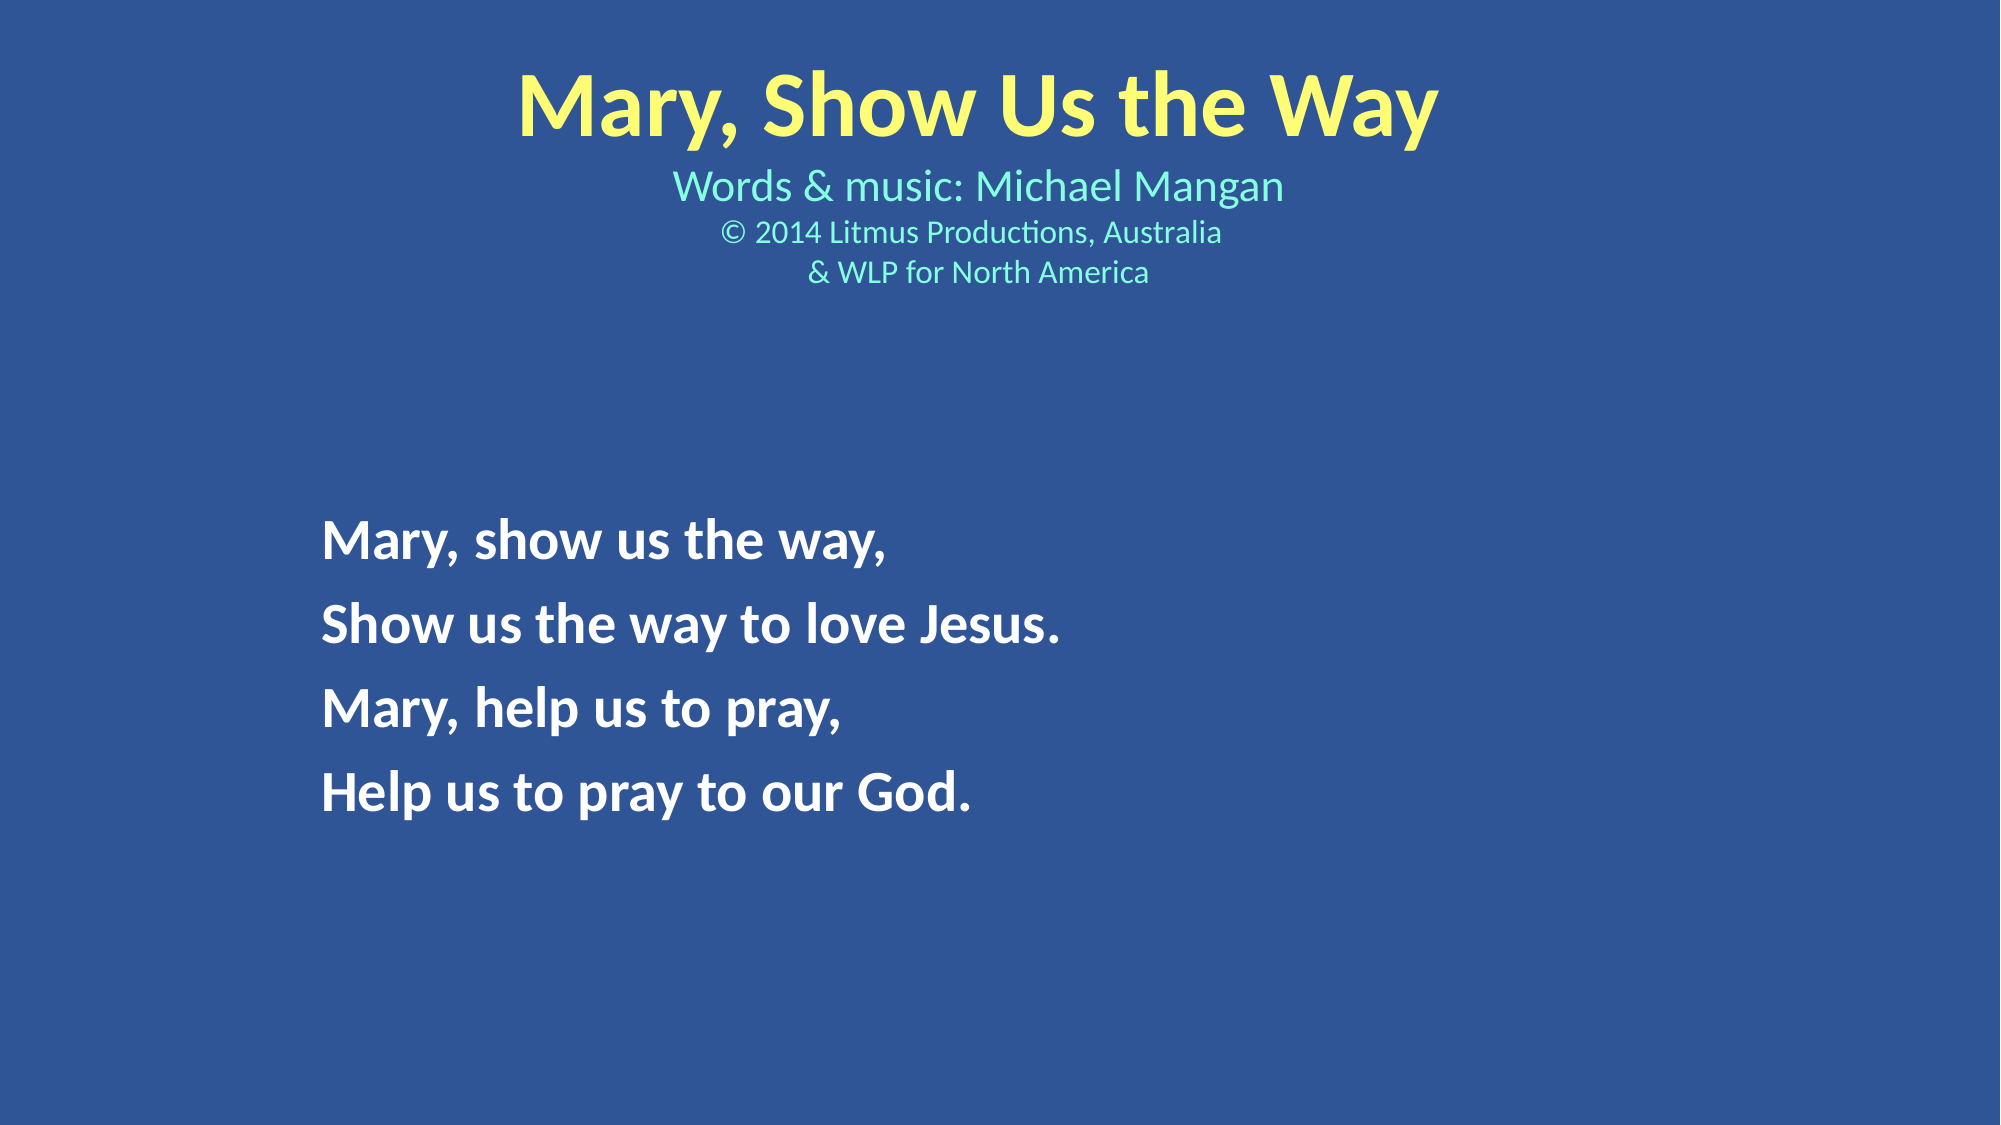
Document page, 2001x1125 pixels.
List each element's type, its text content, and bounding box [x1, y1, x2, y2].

list Mary, show us the way, Show us the way to love Jesus. Mary, help us to pray, Help us to pray to our God. [306, 501, 1694, 849]
text_box Mary, Show Us the Way Words & music: Michael Mangan © 2014 Litmus Productions, Australia & WLP for North America [291, 7, 1667, 327]
